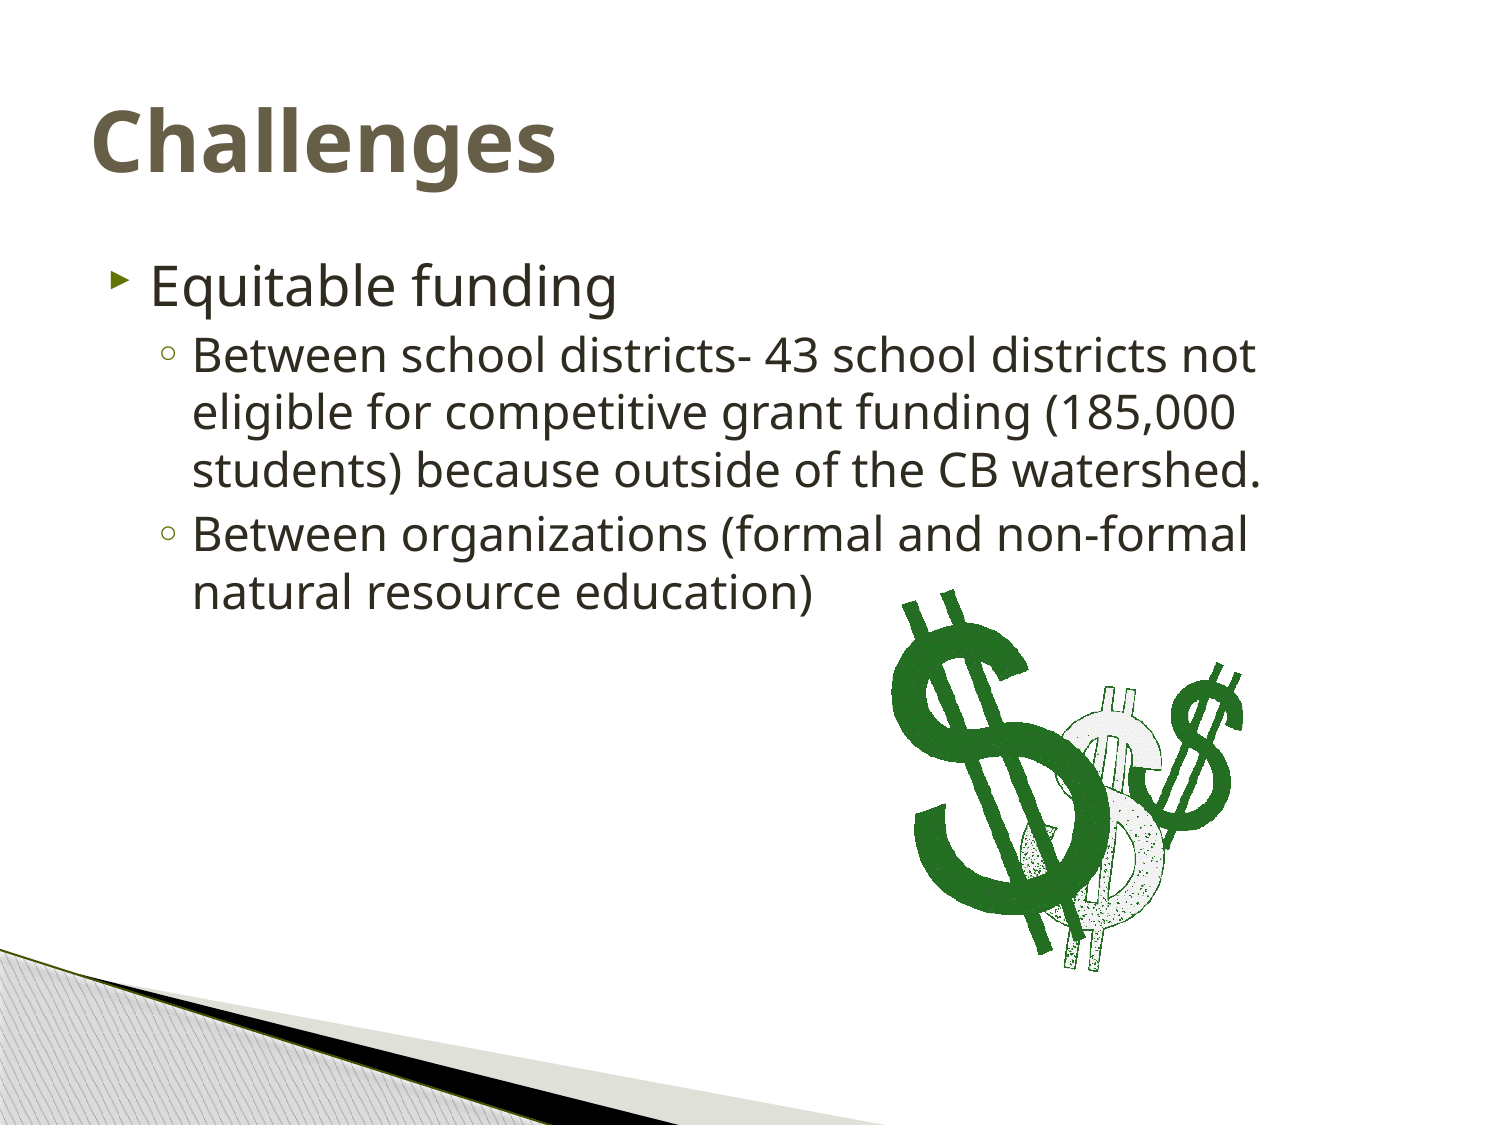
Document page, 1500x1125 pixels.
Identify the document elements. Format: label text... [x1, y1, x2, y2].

picture [874, 574, 1260, 987]
title Challenges [75, 45, 1425, 233]
list Equitable funding Between school districts- 43 school districts not eligible for competitive grant funding (185,000 students) because outside of the CB watershed. Between organizations (formal and non-formal natural resource education) [75, 243, 1425, 986]
